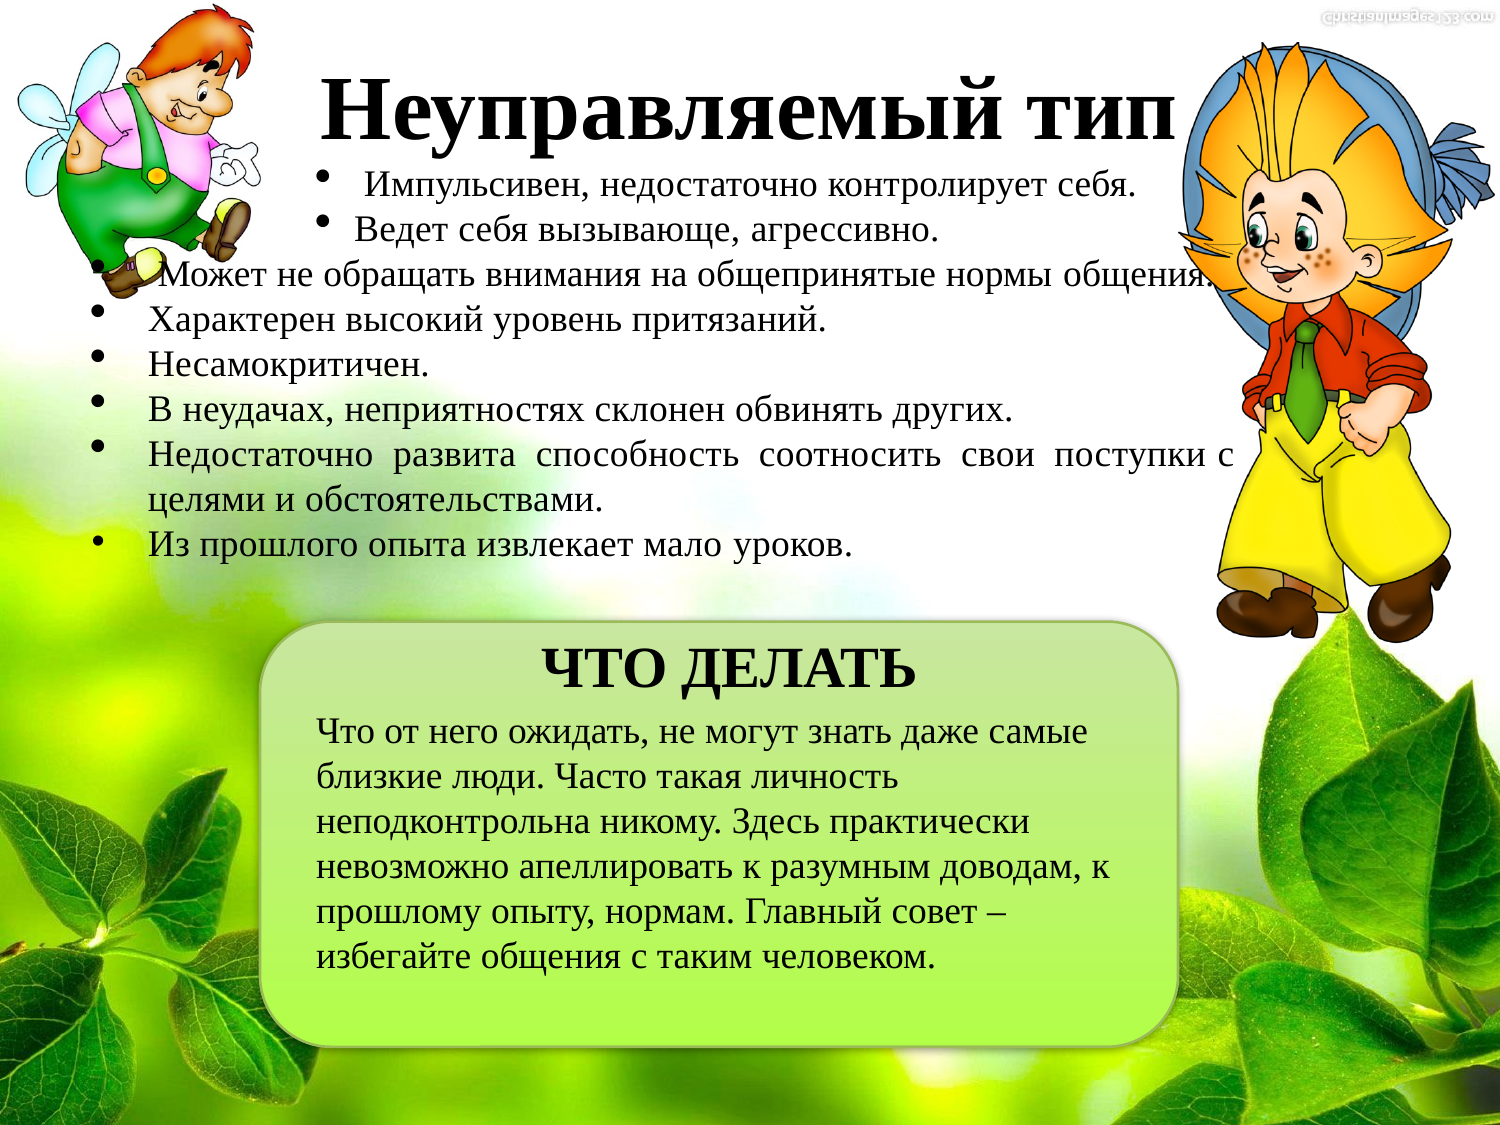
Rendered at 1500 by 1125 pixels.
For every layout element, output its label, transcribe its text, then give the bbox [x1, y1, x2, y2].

text_box [258, 623, 1180, 1049]
list ЧТО ДЕЛАТЬ Что от него ожидать, не могут знать даже самые близкие люди. Часто такая личность неподконтрольна никому. Здесь практически невозможно апеллировать к разумным доводам, к прошлому опыту, нормам. Главный совет – избегайте общения с таким человеком. [300, 621, 1129, 1024]
list Импульсивен, недостаточно контролирует себя. Ведет себя вызывающе, агрессивно. Может не обращать внимания на общепринятые нормы общения. Характерен высокий уровень притязаний. Несамокритичен. В неудачах, неприятностях склонен обвинять других. Недостаточно развита способность соотносить свои поступки с целями и обстоятельствами. Из прошлого опыта извлекает мало уроков. [76, 150, 1172, 575]
picture [0, 0, 1500, 1125]
title Неуправляемый тип [265, 44, 1176, 150]
